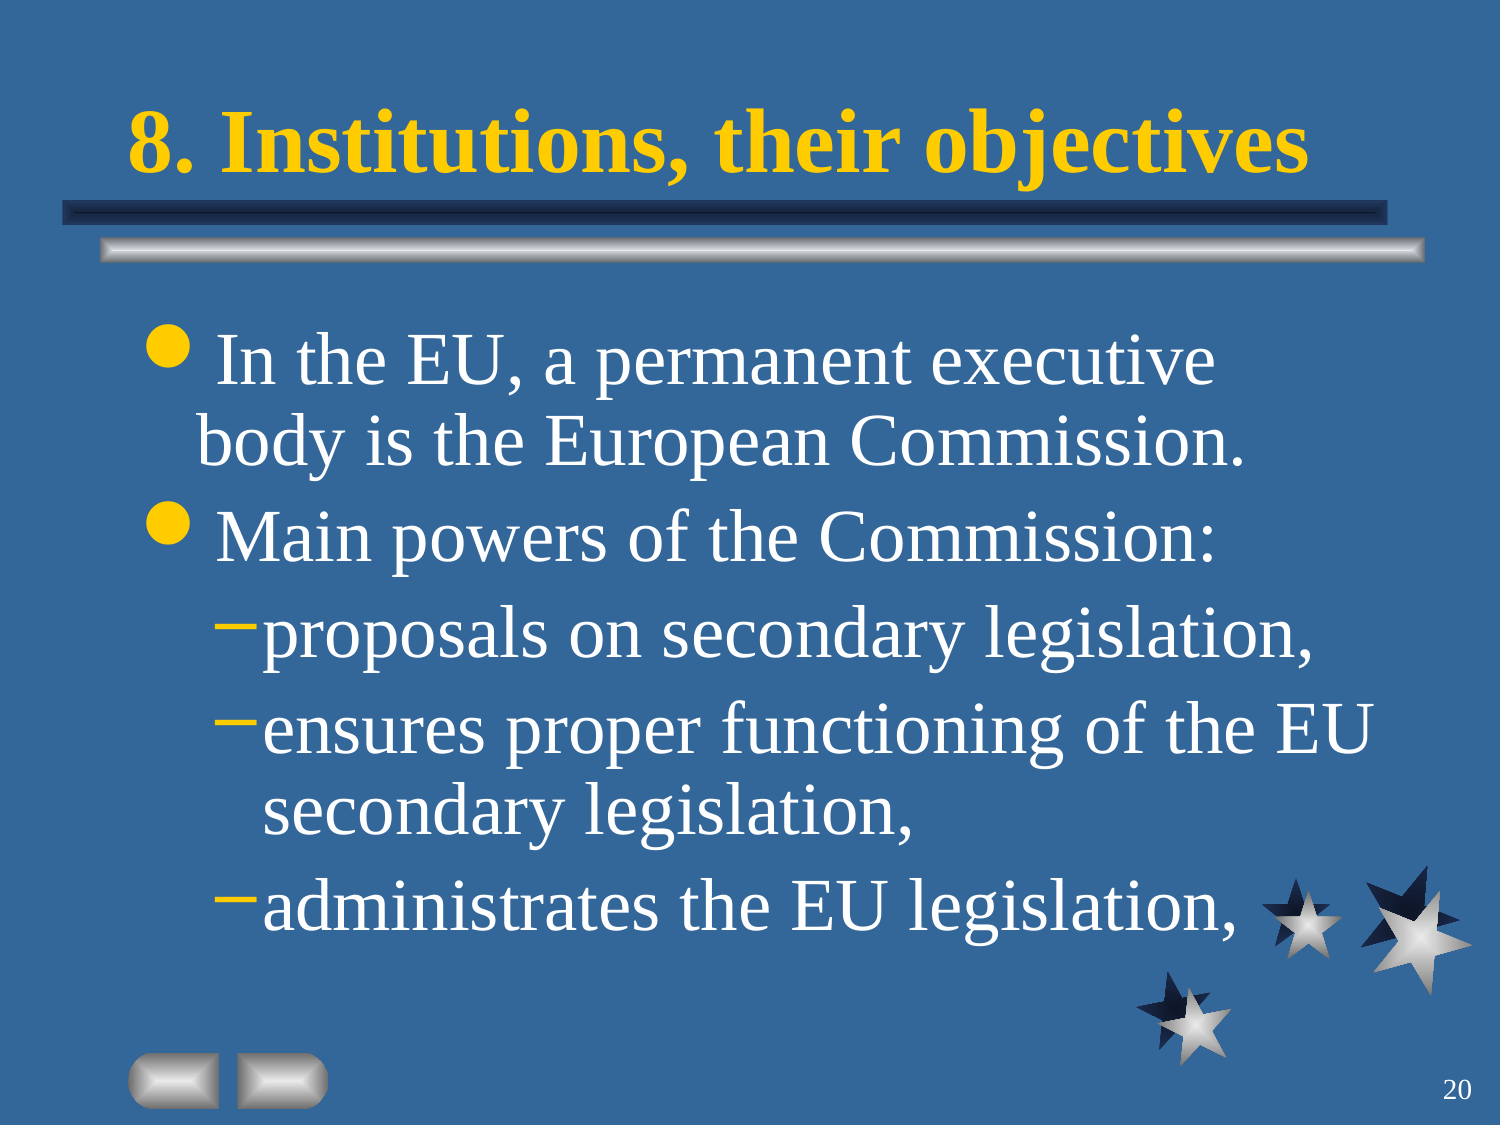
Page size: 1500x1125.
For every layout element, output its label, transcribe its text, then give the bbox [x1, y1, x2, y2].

slide_number 20 [1174, 1049, 1488, 1125]
title 8. Institutions, their objectives [112, 0, 1388, 201]
list In the EU, a permanent executive body is the European Commission. Main powers of the Commission: proposals on secondary legislation, ensures proper functioning of the EU secondary legislation, administrates the EU legislation, [124, 312, 1401, 988]
